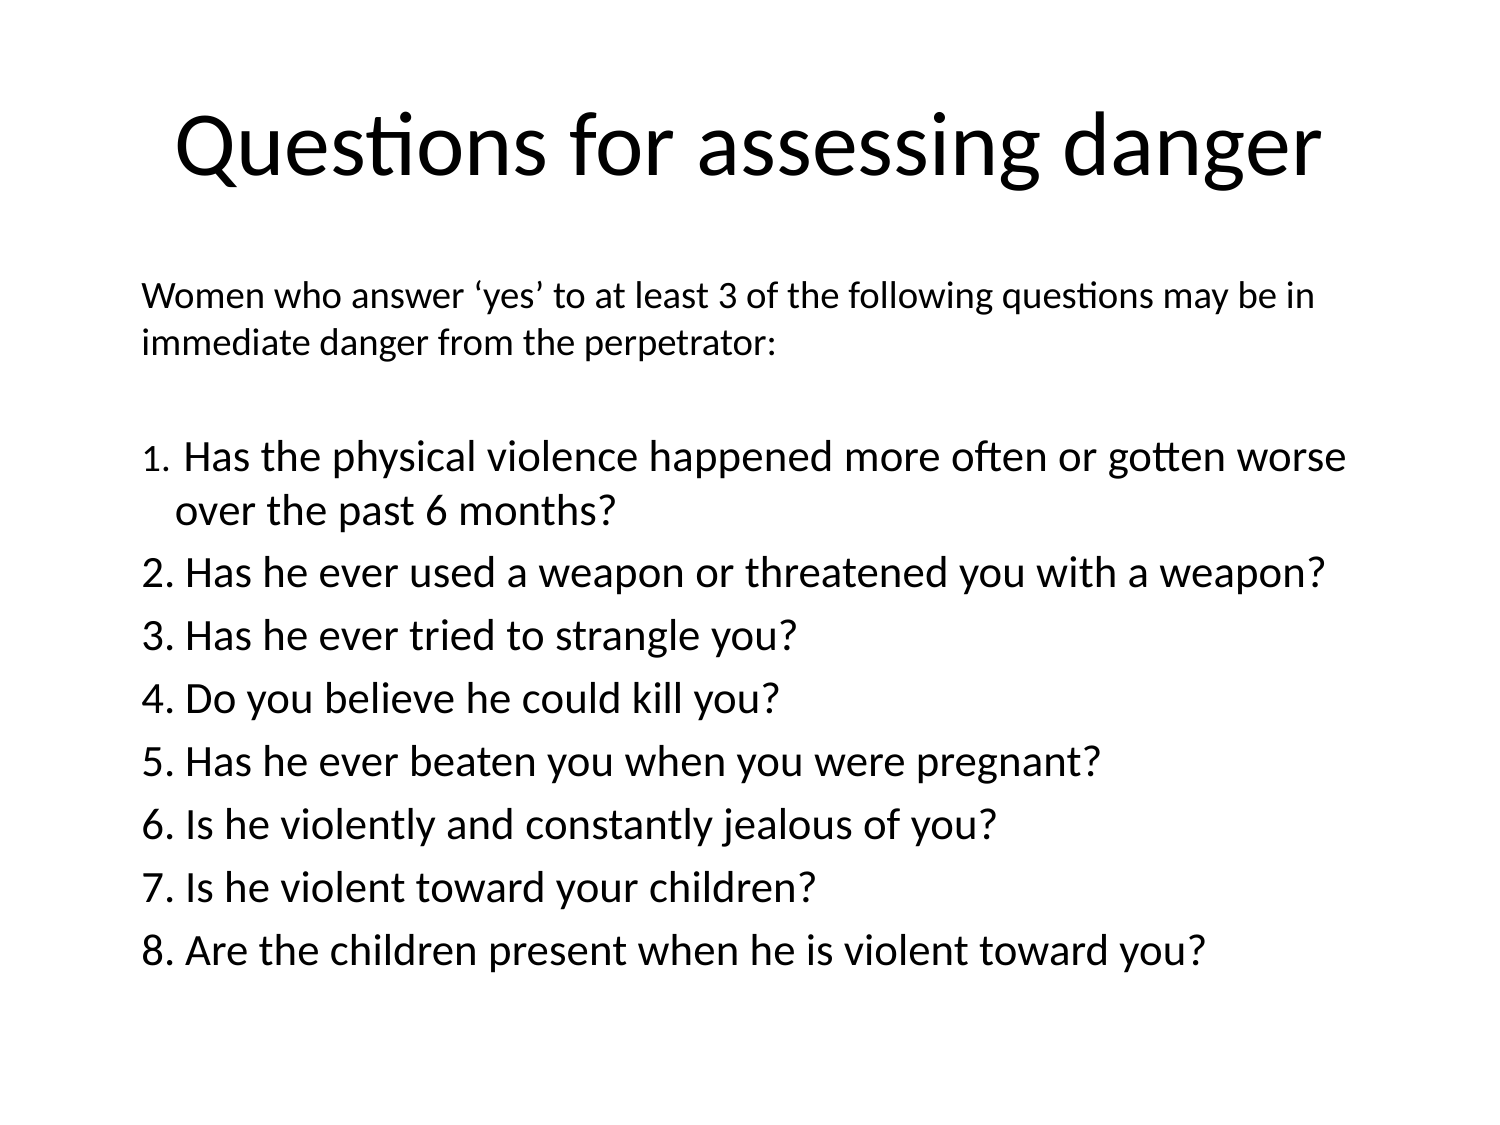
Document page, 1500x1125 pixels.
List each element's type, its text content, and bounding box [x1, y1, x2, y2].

title Questions for assessing danger [75, 45, 1425, 233]
list Women who answer ‘yes’ to at least 3 of the following questions may be in immediate danger from the perpetrator: Has the physical violence happened more often or gotten worse over the past 6 months? Has he ever used a weapon or threatened you with a weapon? Has he ever tried to strangle you? Do you believe he could kill you? Has he ever beaten you when you were pregnant? Is he violently and constantly jealous of you? Is he violent toward your children? Are the children present when he is violent toward you? [126, 262, 1425, 1005]
